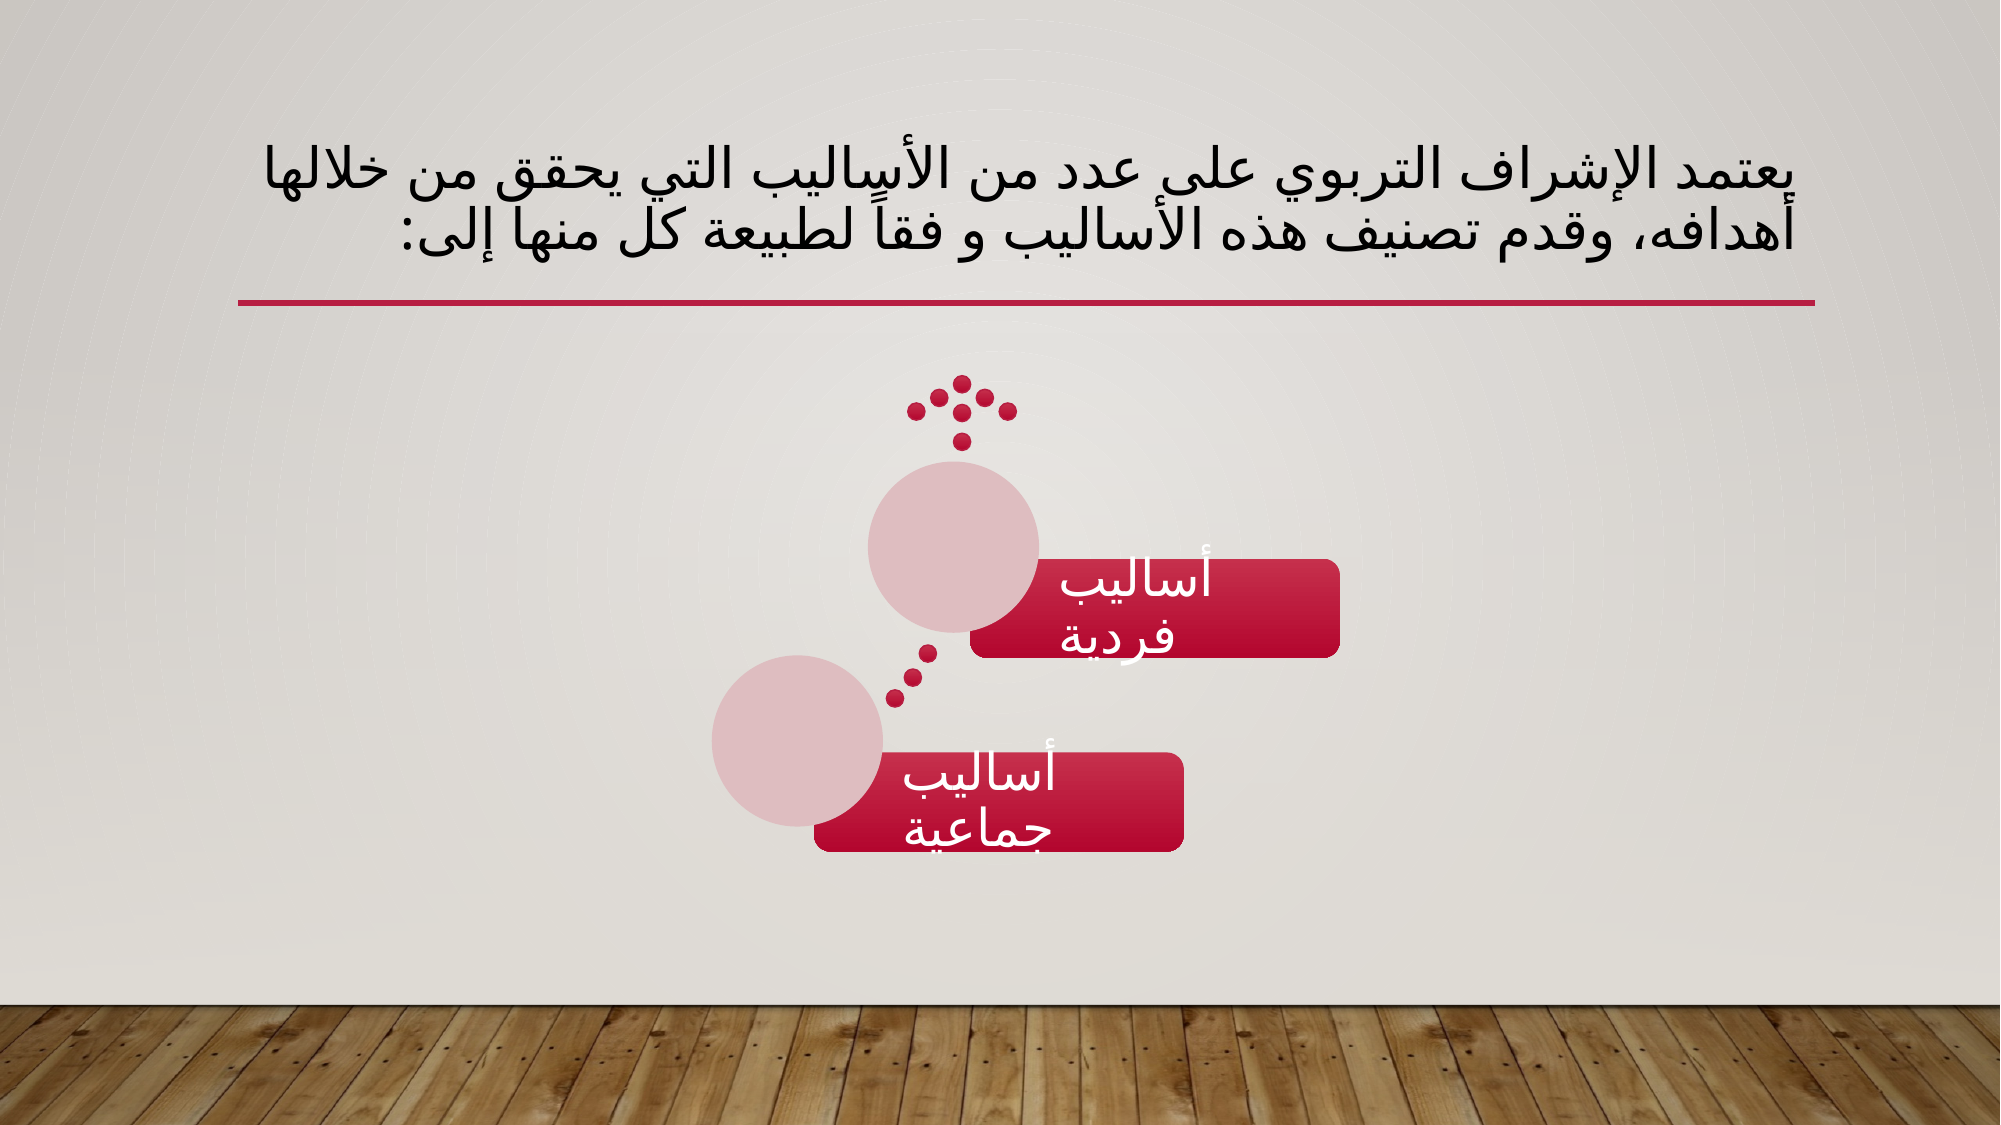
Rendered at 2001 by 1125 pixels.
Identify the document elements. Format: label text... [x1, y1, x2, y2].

title يعتمد الإشراف التربوي على عدد من الأساليب التي يحقق من خلالها أهدافه، وقدم تصنيف هذه الأساليب و فقاً لطبيعة كل منها إلى: [238, 131, 1814, 305]
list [237, 330, 1814, 897]
picture [0, 1005, 2000, 1125]
